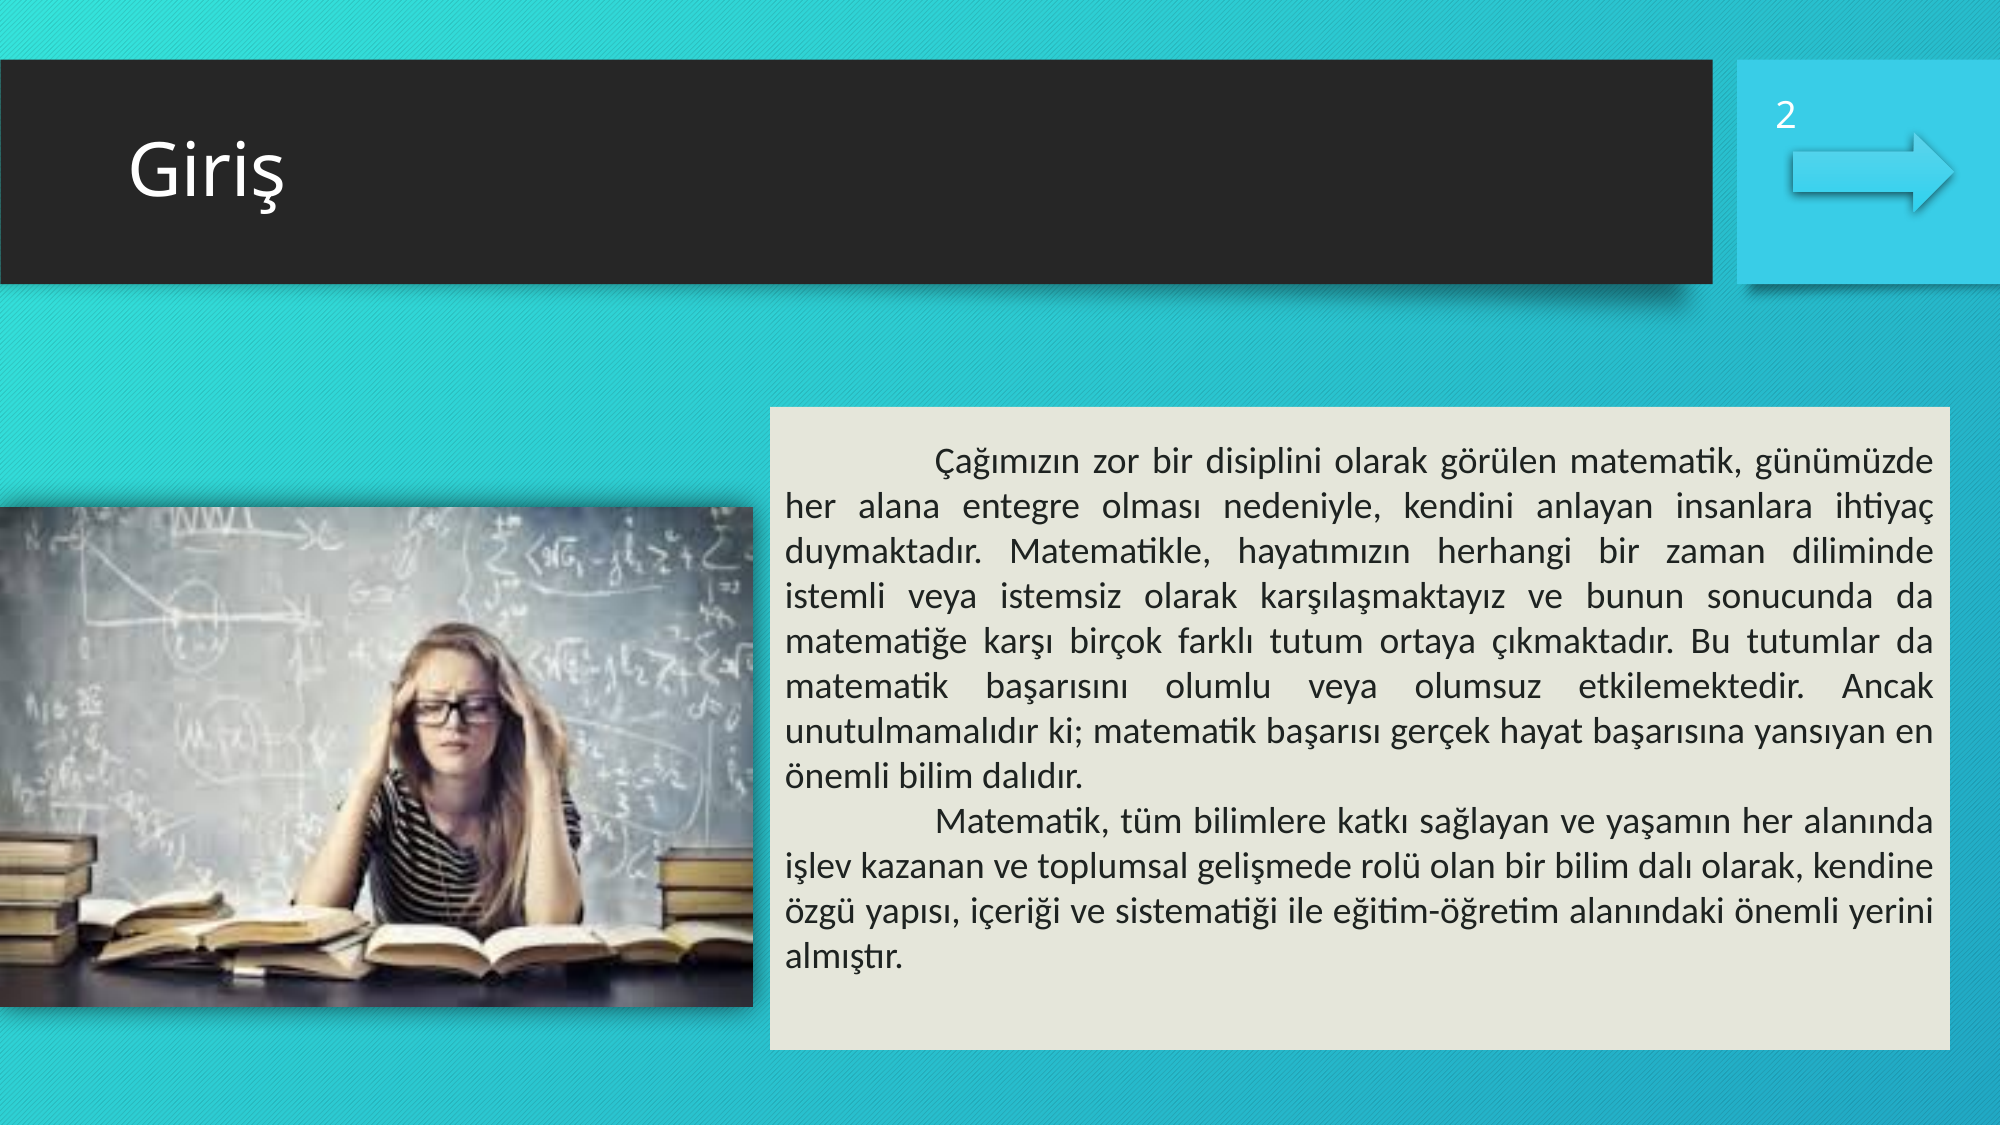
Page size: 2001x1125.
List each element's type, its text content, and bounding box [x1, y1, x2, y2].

text_box [1736, 59, 2000, 282]
picture [1736, 282, 2000, 307]
text_box Giriş [112, 83, 1690, 261]
text_box 2 [1760, 83, 1950, 263]
text_box [1793, 132, 1954, 212]
picture [0, 282, 1713, 336]
picture [0, 507, 754, 1007]
text_box [0, 59, 1714, 285]
text_box Çağımızın zor bir disiplini olarak görülen matematik, günümüzde her alana entegre olması nedeniyle, kendini anlayan insanlara ihtiyaç duymaktadır. Matematikle, hayatımızın herhangi bir zaman diliminde istemli veya istemsiz olarak karşılaşmaktayız ve bunun sonucunda da matematiğe karşı birçok farklı tutum ortaya çıkmaktadır. Bu tutumlar da matematik başarısını olumlu veya olumsuz etkilemektedir. Ancak unutulmamalıdır ki; matematik başarısı gerçek hayat başarısına yansıyan en önemli bilim dalıdır. Matematik, tüm bilimlere katkı sağlayan ve yaşamın her alanında işlev kazanan ve toplumsal gelişmede rolü olan bir bilim dalı olarak, kendine özgü yapısı, içeriği ve sistematiği ile eğitim-öğretim alanındaki önemli yerini almıştır. [770, 406, 1950, 1050]
